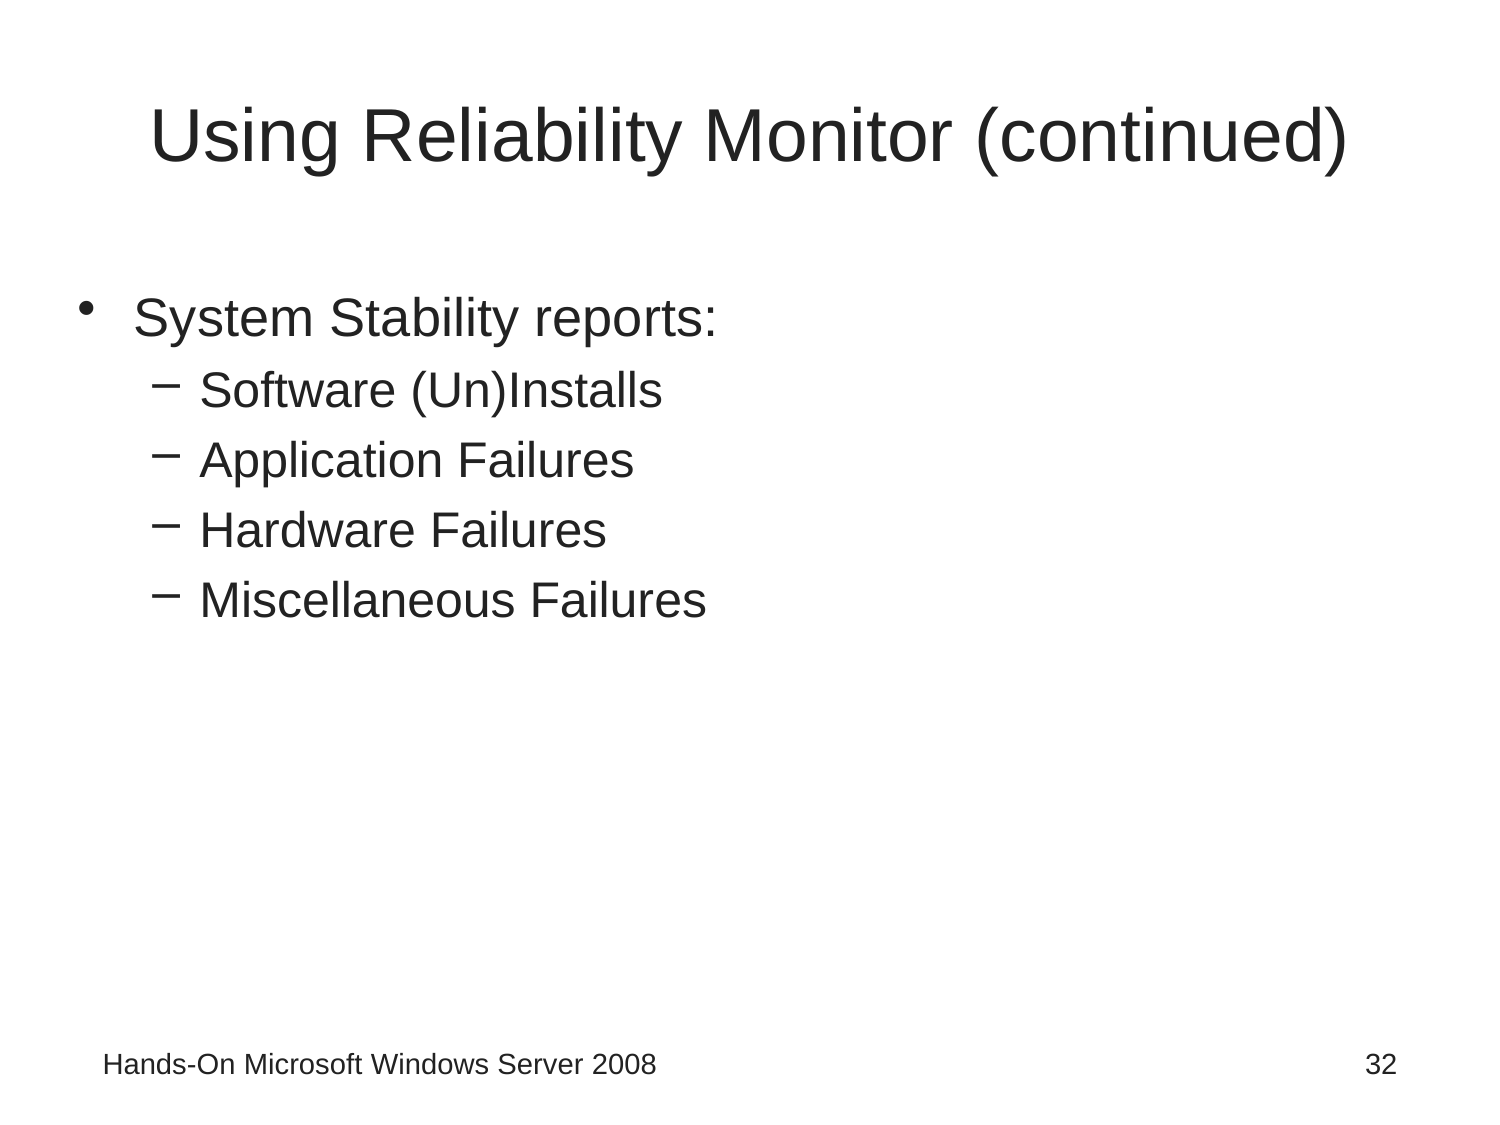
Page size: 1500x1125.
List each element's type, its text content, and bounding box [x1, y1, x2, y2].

slide_number 32 [1074, 1037, 1413, 1101]
list System Stability reports: Software (Un)Installs Application Failures Hardware Failures Miscellaneous Failures [62, 274, 1426, 1026]
title Using Reliability Monitor (continued) [87, 37, 1413, 226]
footer Hands-On Microsoft Windows Server 2008 [87, 1037, 1051, 1101]
